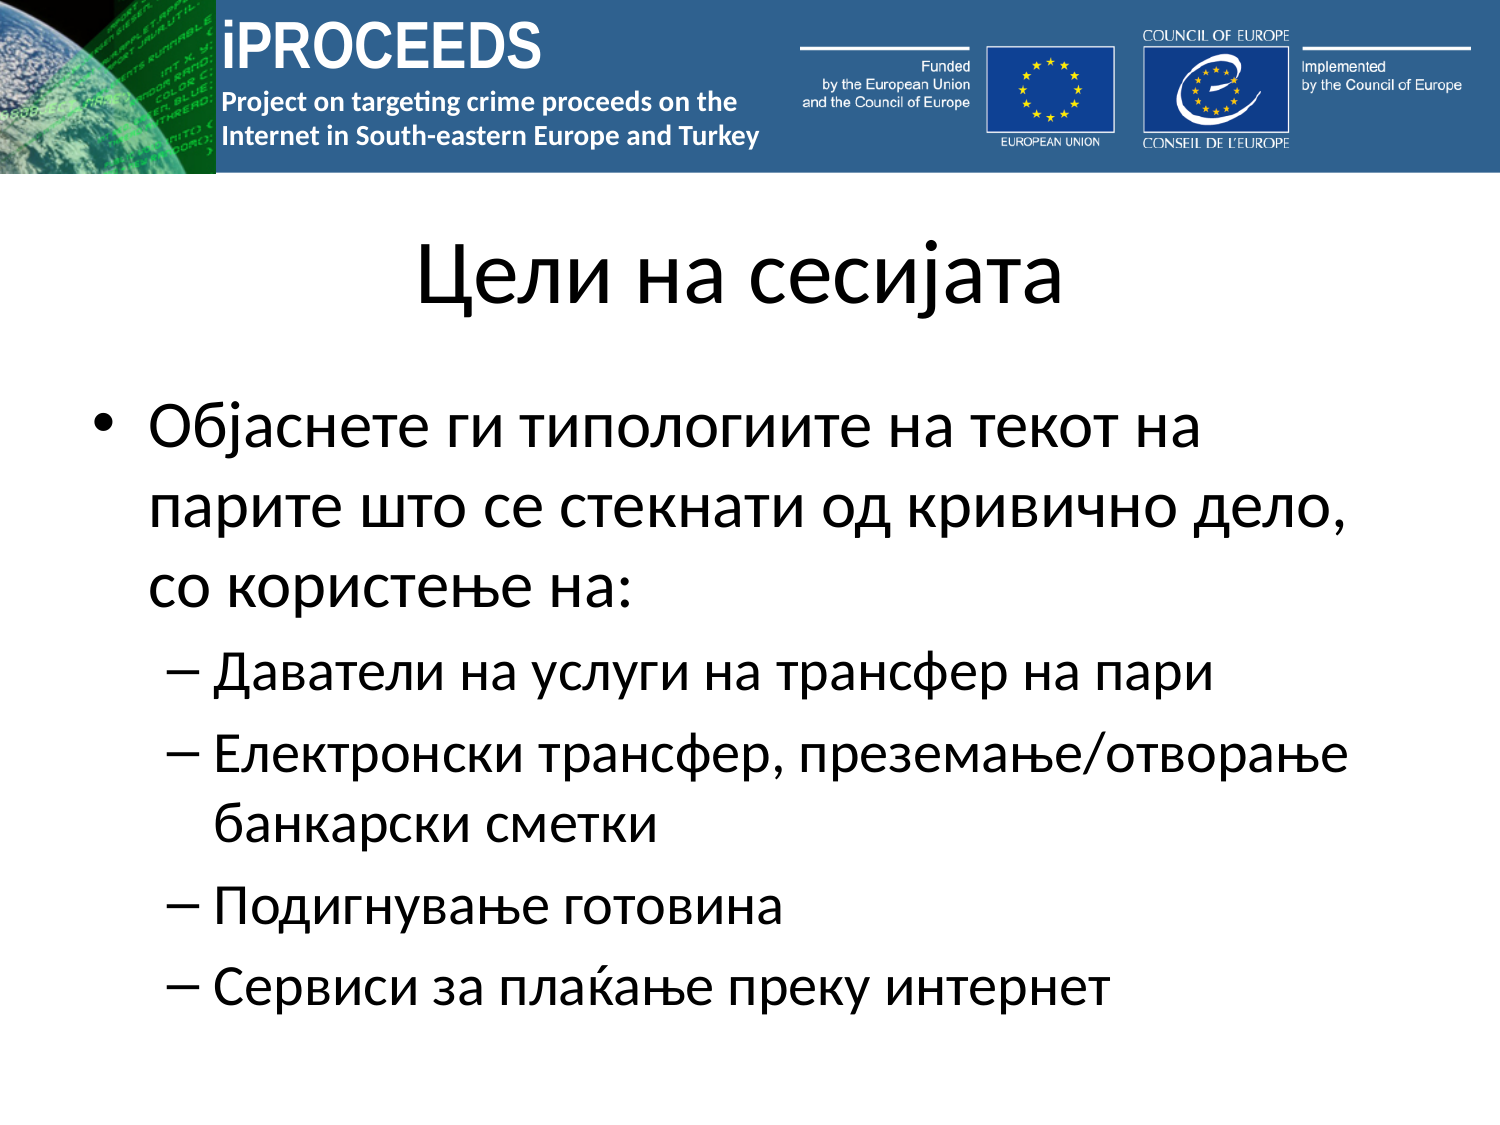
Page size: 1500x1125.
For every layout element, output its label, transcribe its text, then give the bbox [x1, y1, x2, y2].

picture [0, 0, 216, 174]
list Објаснете ги типологиите на текот на парите што се стекнати од кривично дело, со користење на: Даватели на услуги на трансфер на пари Електронски трансфер, преземање/отворање банкарски сметки Подигнување готовина Сервиси за плаќање преку интернет [76, 373, 1427, 1017]
picture [800, 30, 1471, 148]
title Цели на сесијата [76, 172, 1427, 361]
